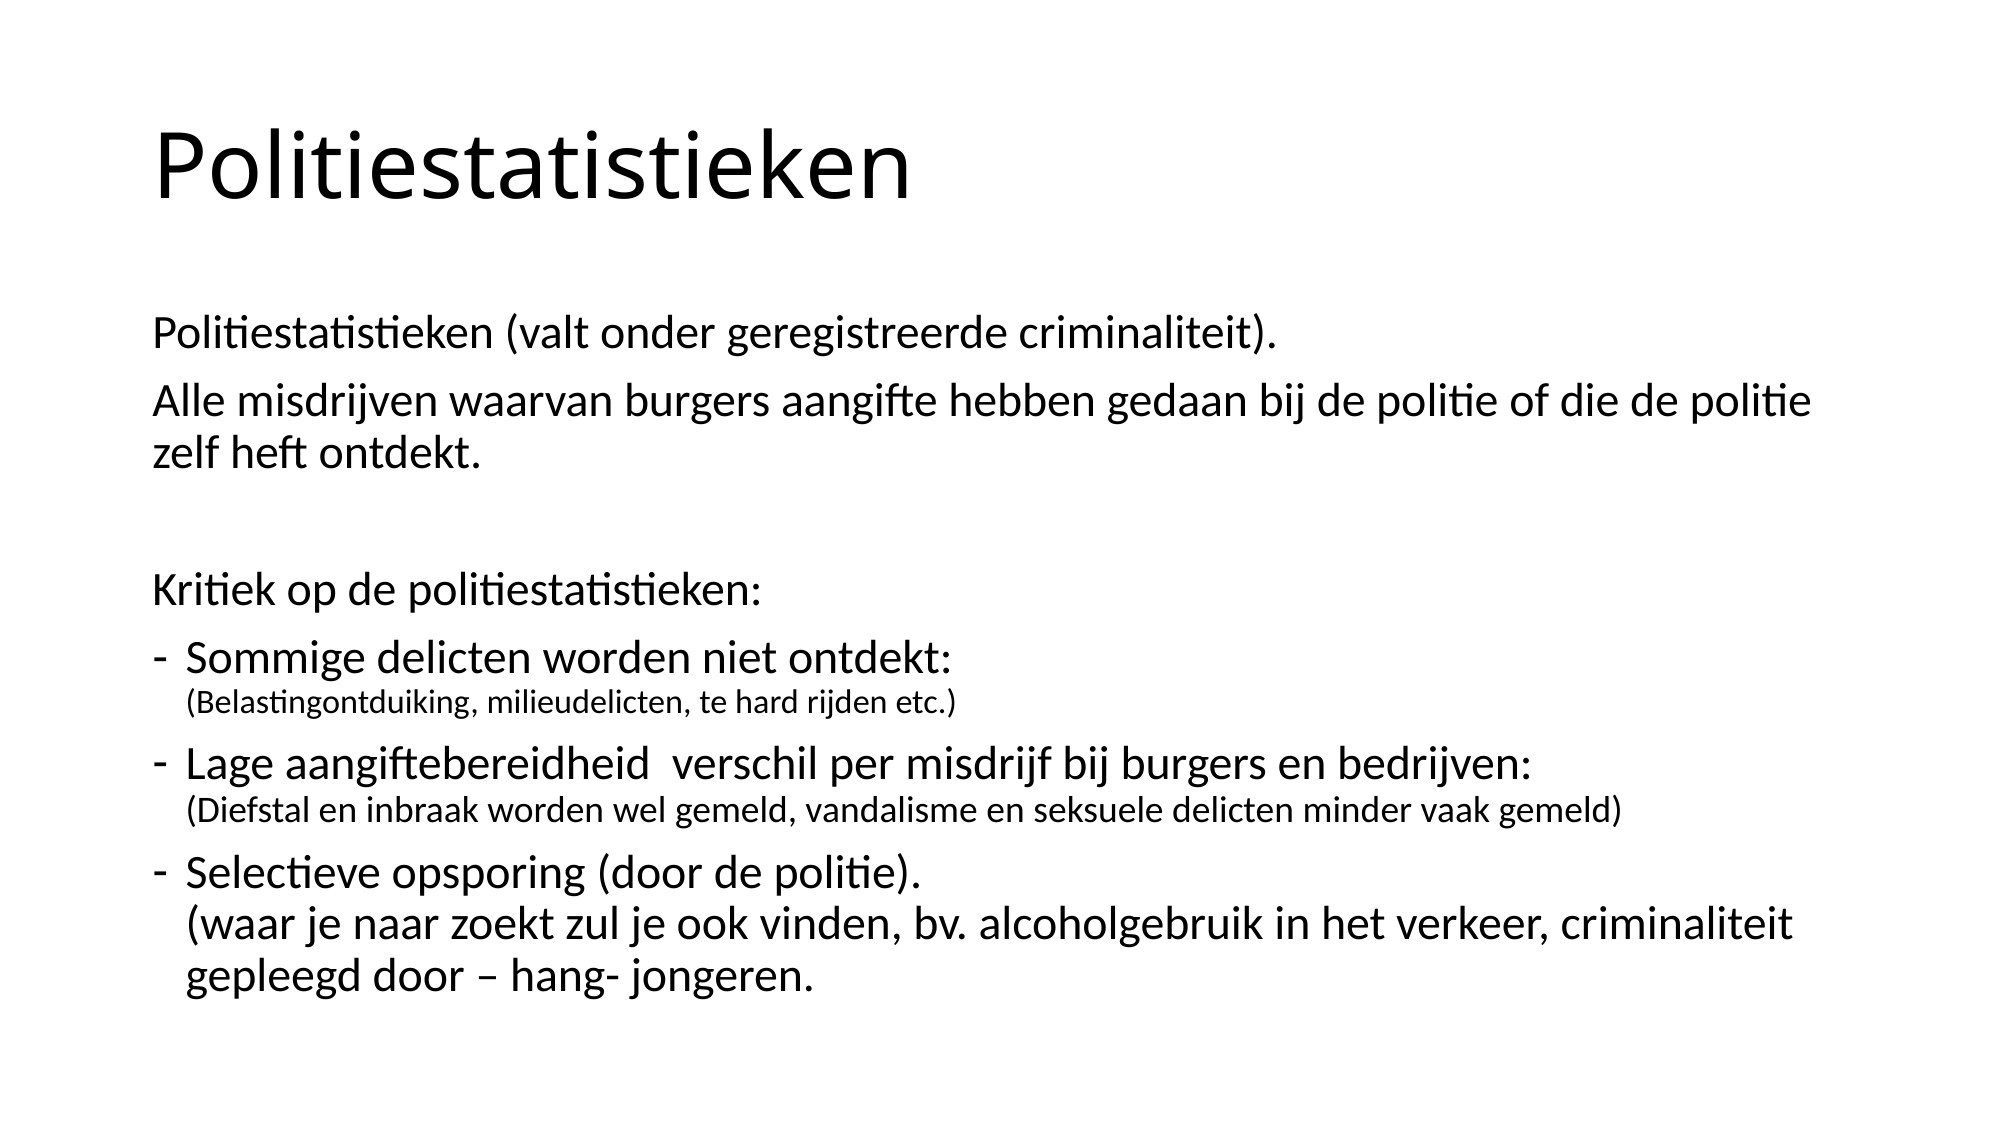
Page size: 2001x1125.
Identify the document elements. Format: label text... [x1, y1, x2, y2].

title Politiestatistieken [137, 59, 1863, 278]
list Politiestatistieken (valt onder geregistreerde criminaliteit). Alle misdrijven waarvan burgers aangifte hebben gedaan bij de politie of die de politie zelf heft ontdekt. Kritiek op de politiestatistieken: Sommige delicten worden niet ontdekt: (Belastingontduiking, milieudelicten, te hard rijden etc.) Lage aangiftebereidheid verschil per misdrijf bij burgers en bedrijven: (Diefstal en inbraak worden wel gemeld, vandalisme en seksuele delicten minder vaak gemeld) Selectieve opsporing (door de politie). (waar je naar zoekt zul je ook vinden, bv. alcoholgebruik in het verkeer, criminaliteit gepleegd door – hang- jongeren. [137, 299, 1863, 1014]
